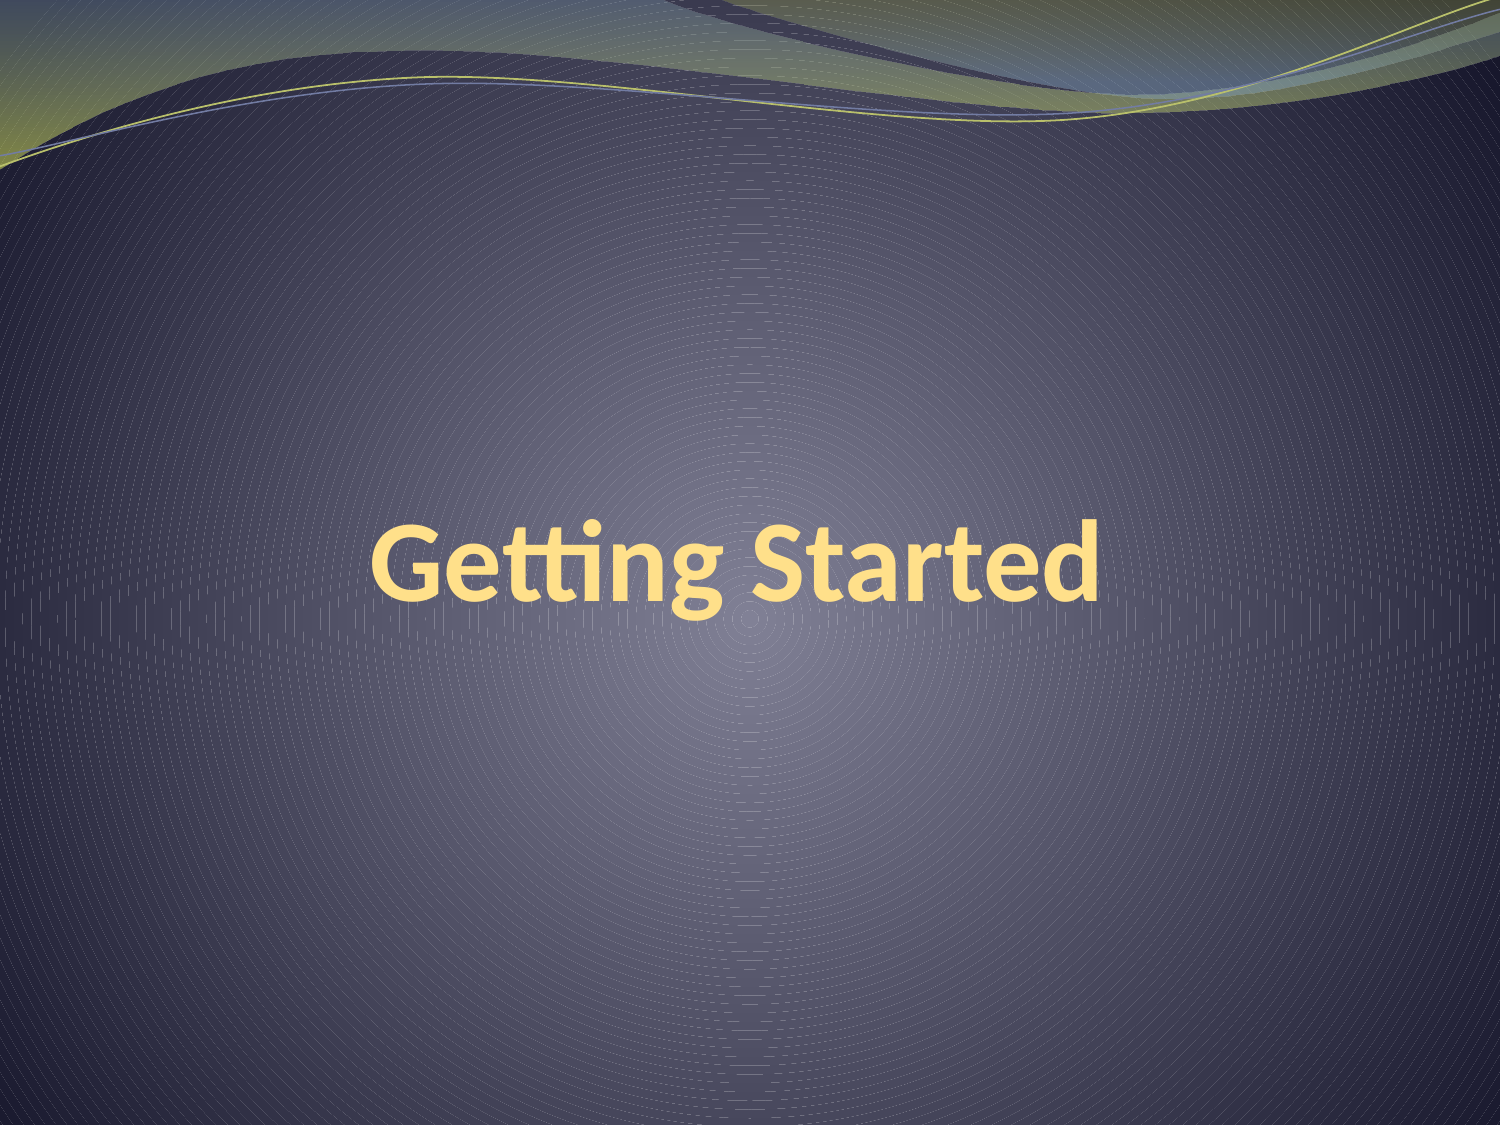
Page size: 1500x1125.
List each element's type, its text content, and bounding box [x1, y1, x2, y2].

title Getting Started [99, 249, 1375, 625]
